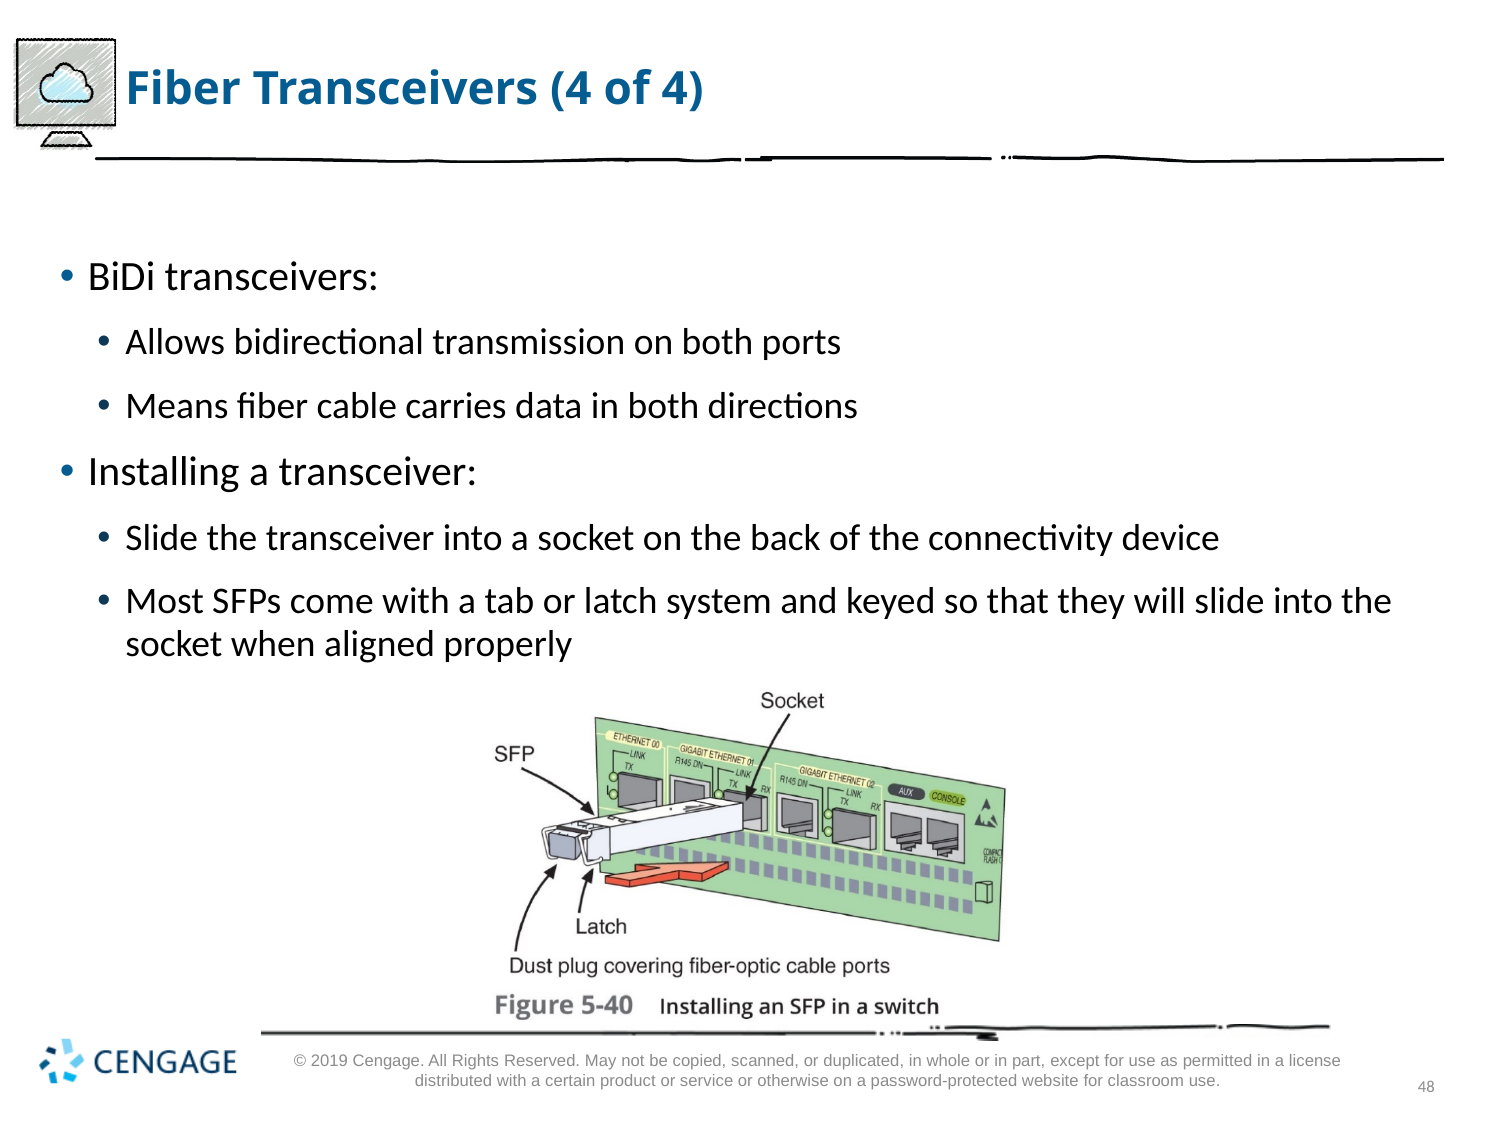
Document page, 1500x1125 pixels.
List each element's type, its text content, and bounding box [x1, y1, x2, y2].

picture [95, 155, 1444, 163]
list BiDi transceivers: Allows bidirectional transmission on both ports Means fiber cable carries data in both directions Installing a transceiver: Slide the transceiver into a socket on the back of the connectivity device Most S F Ps come with a tab or latch system and keyed so that they will slide into the socket when aligned properly [59, 252, 1441, 670]
title Fiber Transceivers (4 of 4) [125, 66, 1442, 116]
picture [13, 36, 117, 151]
picture [492, 689, 1008, 1022]
picture [261, 1024, 1331, 1041]
footer © 2019 Cengage. All Rights Reserved. May not be copied, scanned, or duplicated, in whole or in part, except for use as permitted in a license distributed with a certain product or service or otherwise on a password-protected website for classroom use. [262, 1050, 1375, 1091]
picture [19, 1025, 249, 1096]
